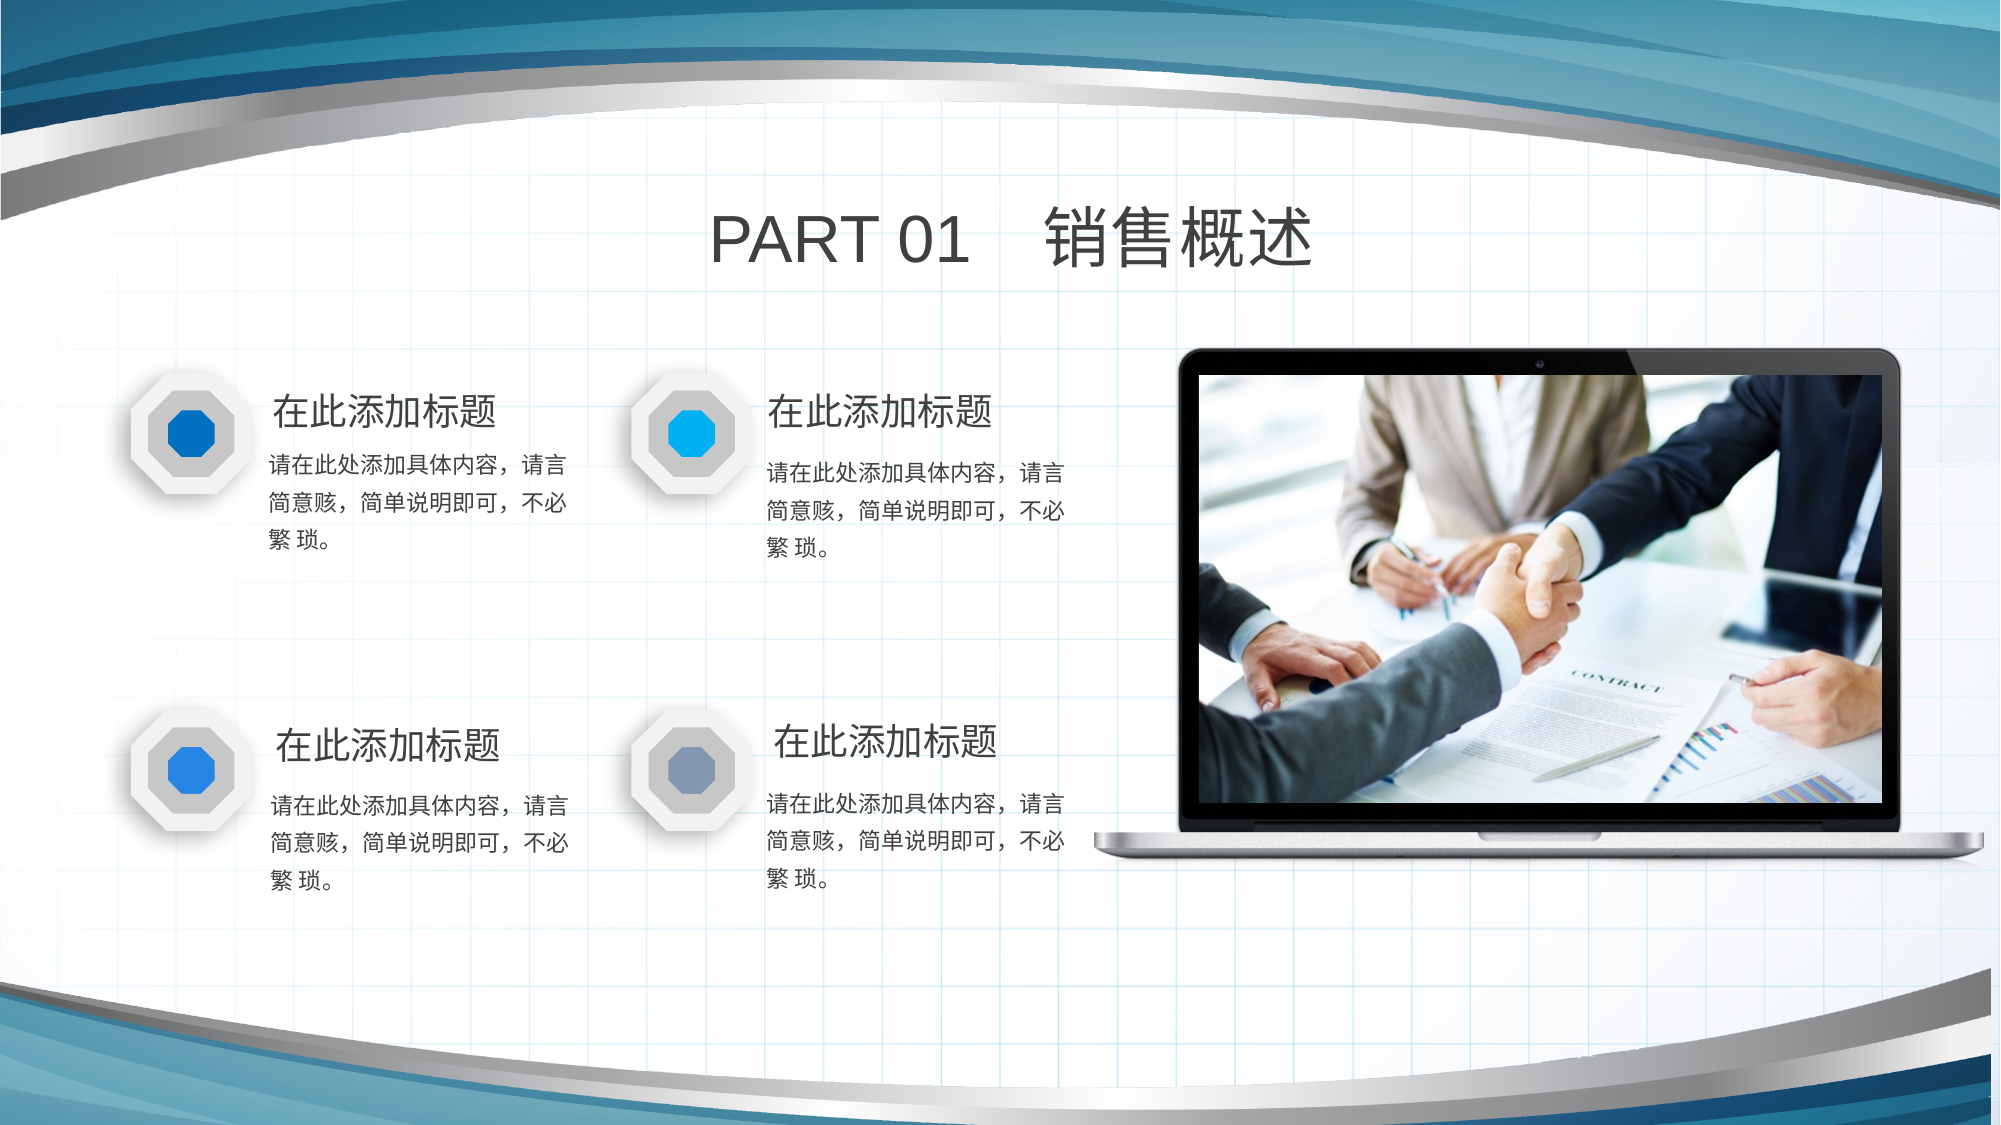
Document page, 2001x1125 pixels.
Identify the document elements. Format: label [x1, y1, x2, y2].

text_box [130, 710, 252, 831]
text_box [751, 710, 1095, 901]
text_box [631, 373, 752, 495]
text_box [751, 380, 1095, 570]
picture [0, 0, 2000, 220]
text_box [130, 373, 252, 495]
text_box [253, 380, 597, 562]
text_box [1094, 347, 1984, 885]
text_box [631, 710, 751, 831]
text_box [255, 714, 599, 902]
picture [0, 968, 1991, 1125]
text_box [0, 220, 2000, 1125]
